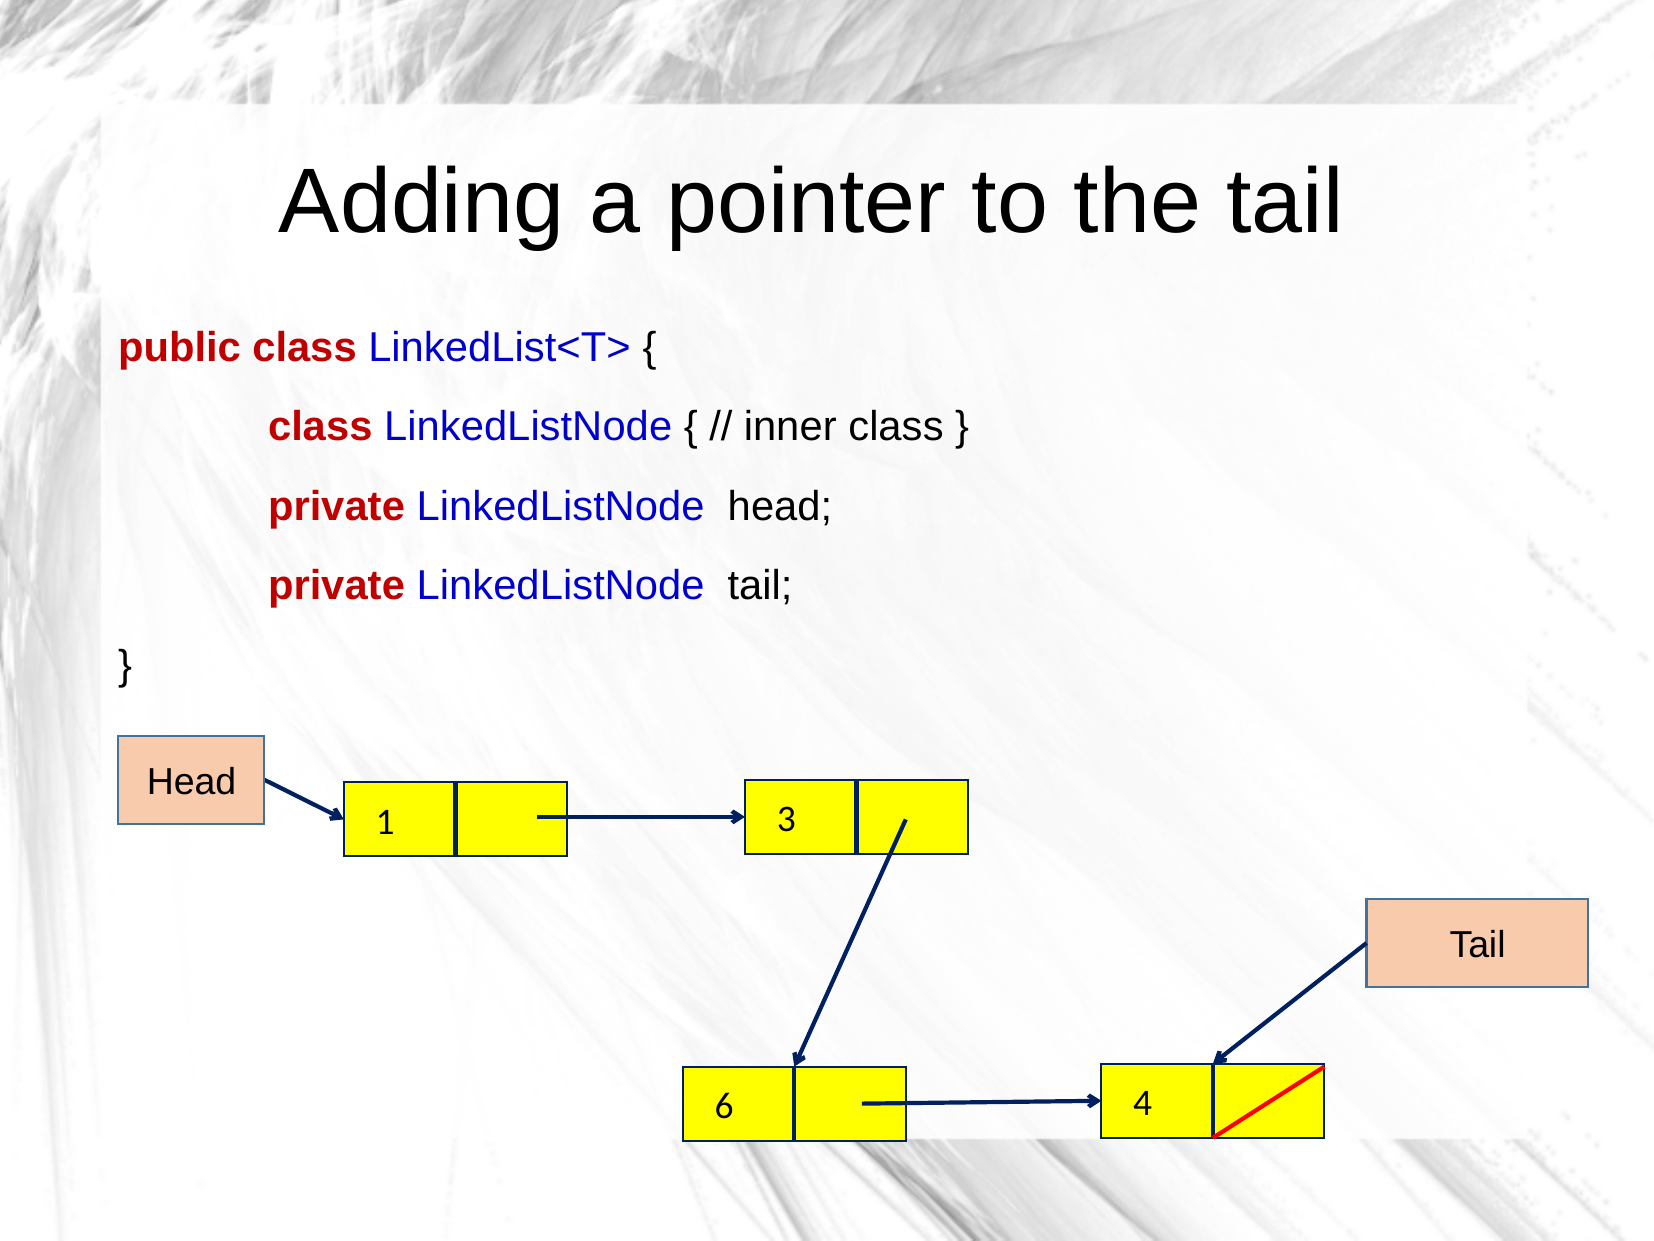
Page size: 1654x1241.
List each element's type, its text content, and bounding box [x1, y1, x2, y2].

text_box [118, 735, 1589, 1141]
title Adding a pointer to the tail [118, 112, 1506, 281]
picture [0, 0, 1654, 1241]
list public class LinkedList<T> { class LinkedListNode { // inner class } private LinkedListNode head; private LinkedListNode tail; } [118, 319, 1571, 735]
